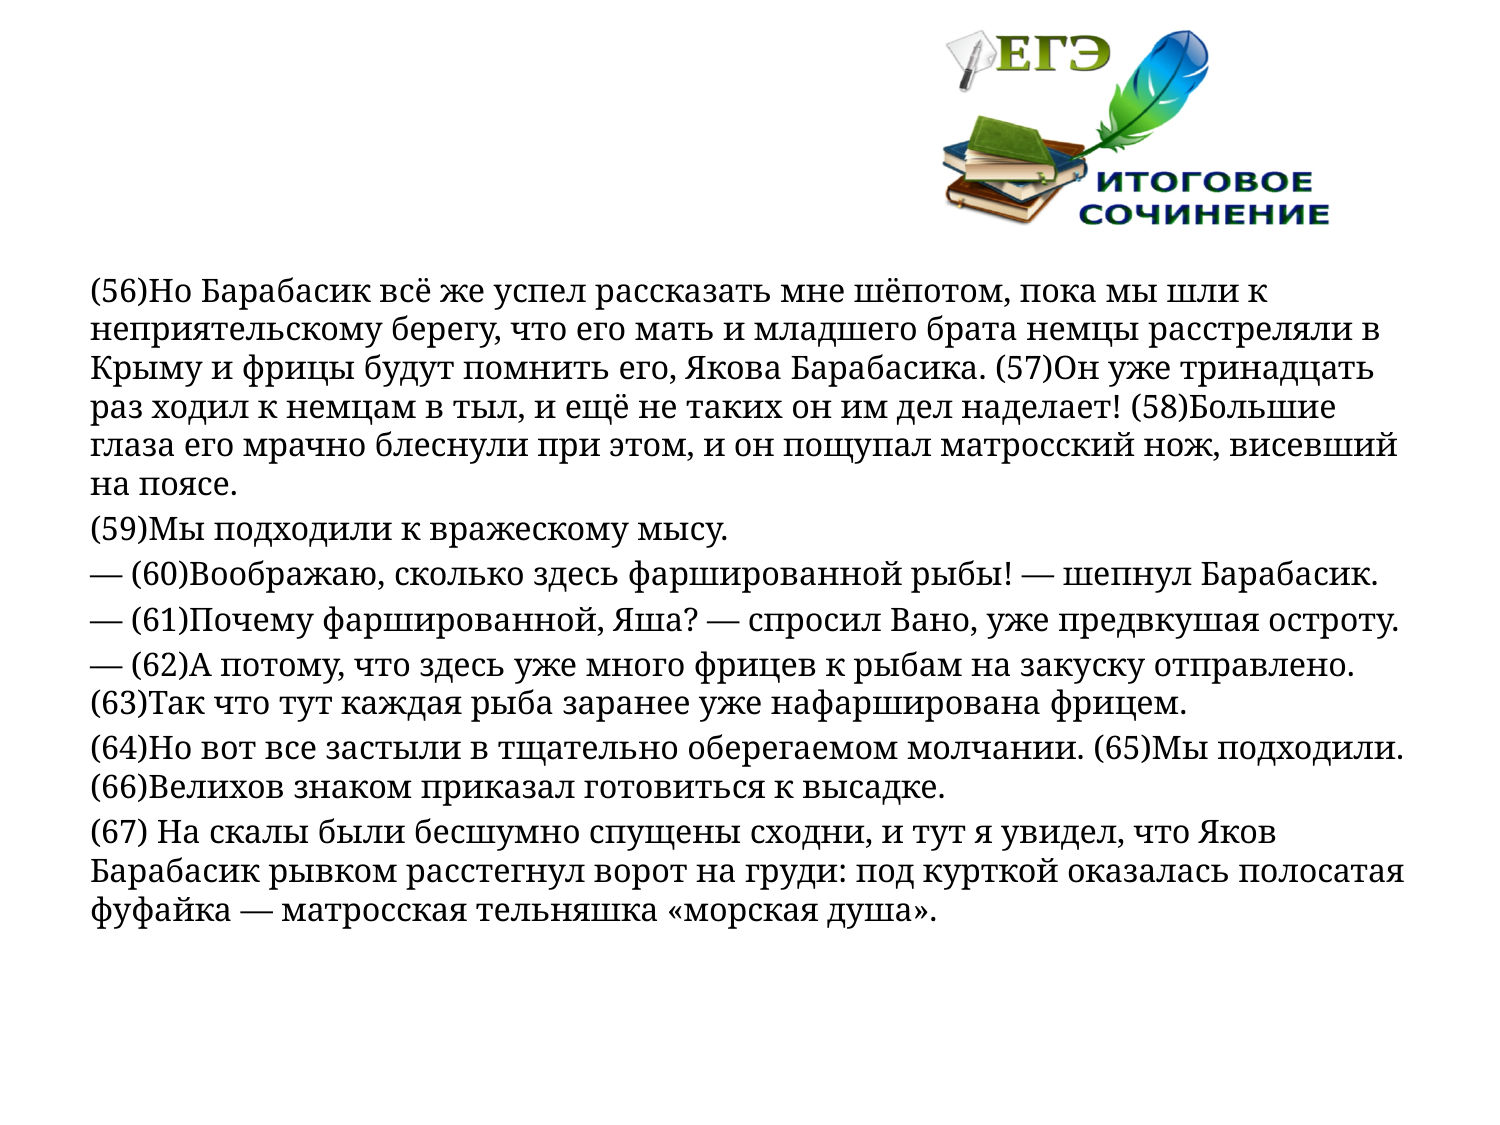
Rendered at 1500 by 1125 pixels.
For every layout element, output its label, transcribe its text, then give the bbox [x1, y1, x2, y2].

picture [879, 18, 1424, 244]
list (56)Но Барабасик всё же успел рассказать мне шёпотом, пока мы шли к неприятельскому берегу, что его мать и младшего брата немцы расстреляли в Крыму и фрицы будут помнить его, Якова Барабасика. (57)Он уже тринадцать раз ходил к немцам в тыл, и ещё не таких он им дел наделает! (58)Большие глаза его мрачно блеснули при этом, и он пощупал матросский нож, висевший на поясе. (59)Мы подходили к вражескому мысу. — (60)Воображаю, сколько здесь фаршированной рыбы! — шепнул Барабасик. — (61)Почему фаршированной, Яша? — спросил Вано, уже предвкушая остроту. — (62)А потому, что здесь уже много фрицев к рыбам на закуску отправлено. (63)Так что тут каждая рыба заранее уже нафарширована фрицем. (64)Но вот все застыли в тщательно оберегаемом молчании. (65)Мы подходили. (66)Велихов знаком приказал готовиться к высадке. (67) На скалы были бесшумно спущены сходни, и тут я увидел, что Яков Барабасик рывком расстегнул ворот на груди: под курткой оказалась полосатая фуфайка — матросская тельняшка «морская душа». [75, 262, 1425, 1005]
